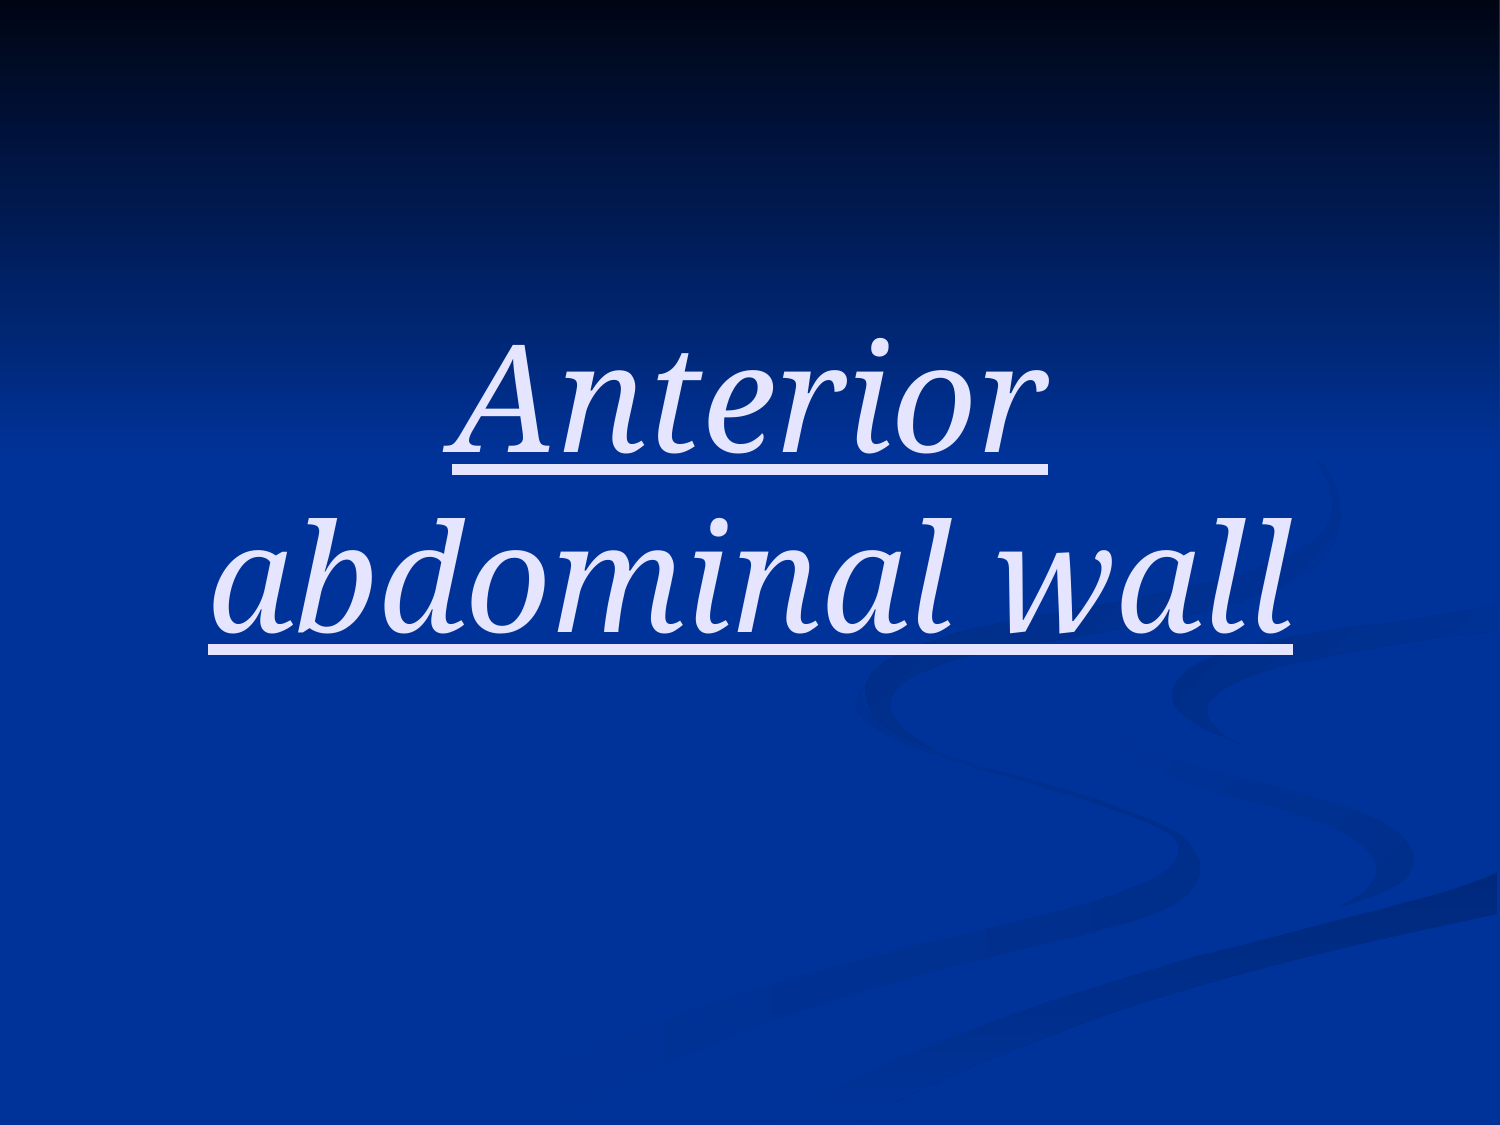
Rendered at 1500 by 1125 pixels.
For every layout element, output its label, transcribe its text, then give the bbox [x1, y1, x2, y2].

title Anterior abdominal wall [112, 284, 1388, 681]
